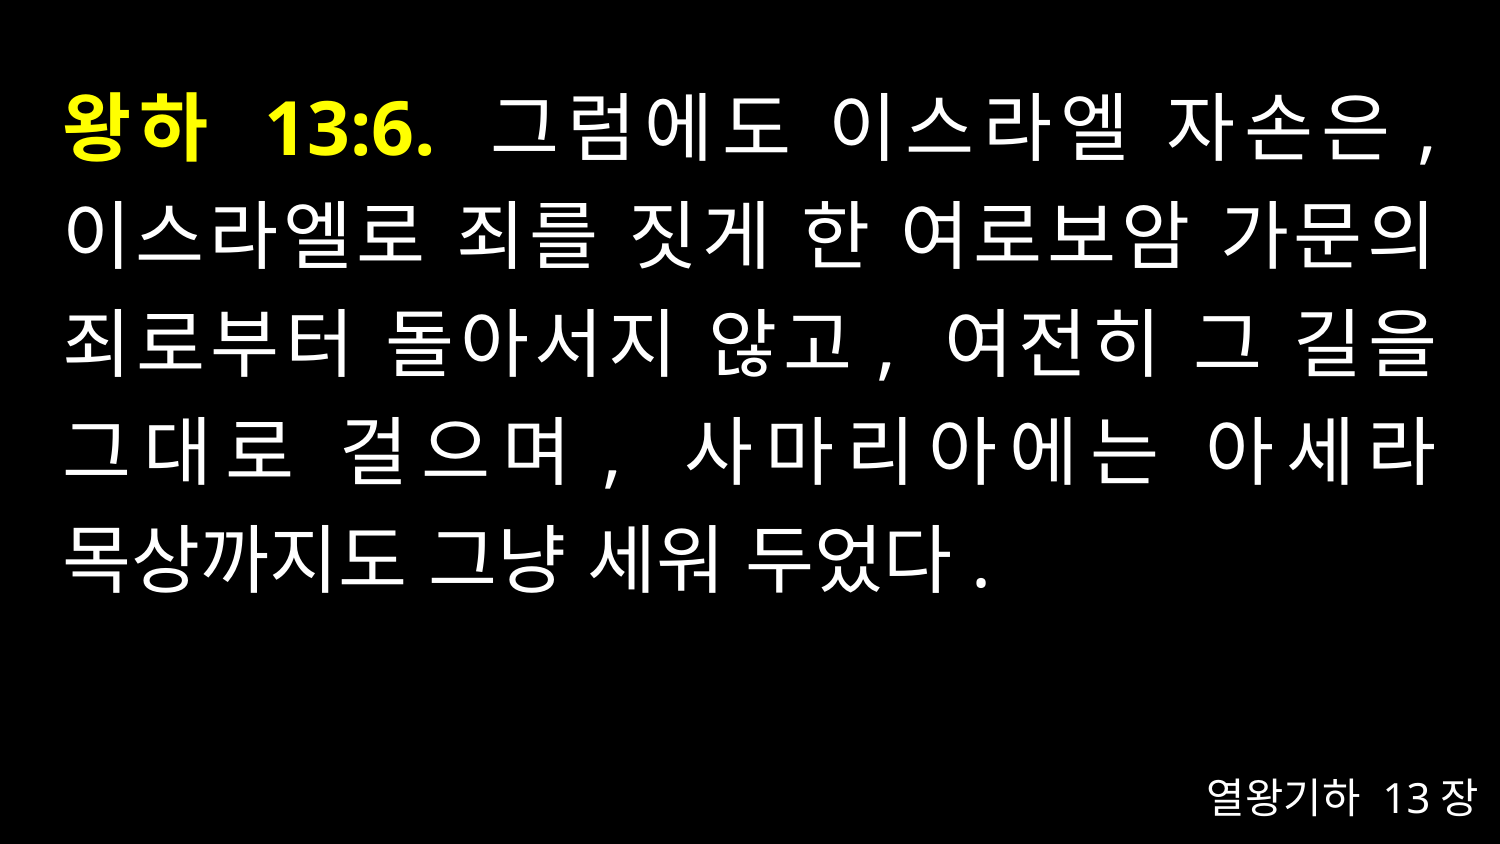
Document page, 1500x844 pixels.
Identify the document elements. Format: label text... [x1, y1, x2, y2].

subtitle 열왕기하 13장 [916, 770, 1500, 844]
title 왕하 13:6. 그럼에도 이스라엘 자손은, 이스라엘로 죄를 짓게 한 여로보암 가문의 죄로부터 돌아서지 않고, 여전히 그 길을 그대로 걸으며, 사마리아에는 아세라 목상까지도 그냥 세워 두었다. [0, 0, 1500, 844]
